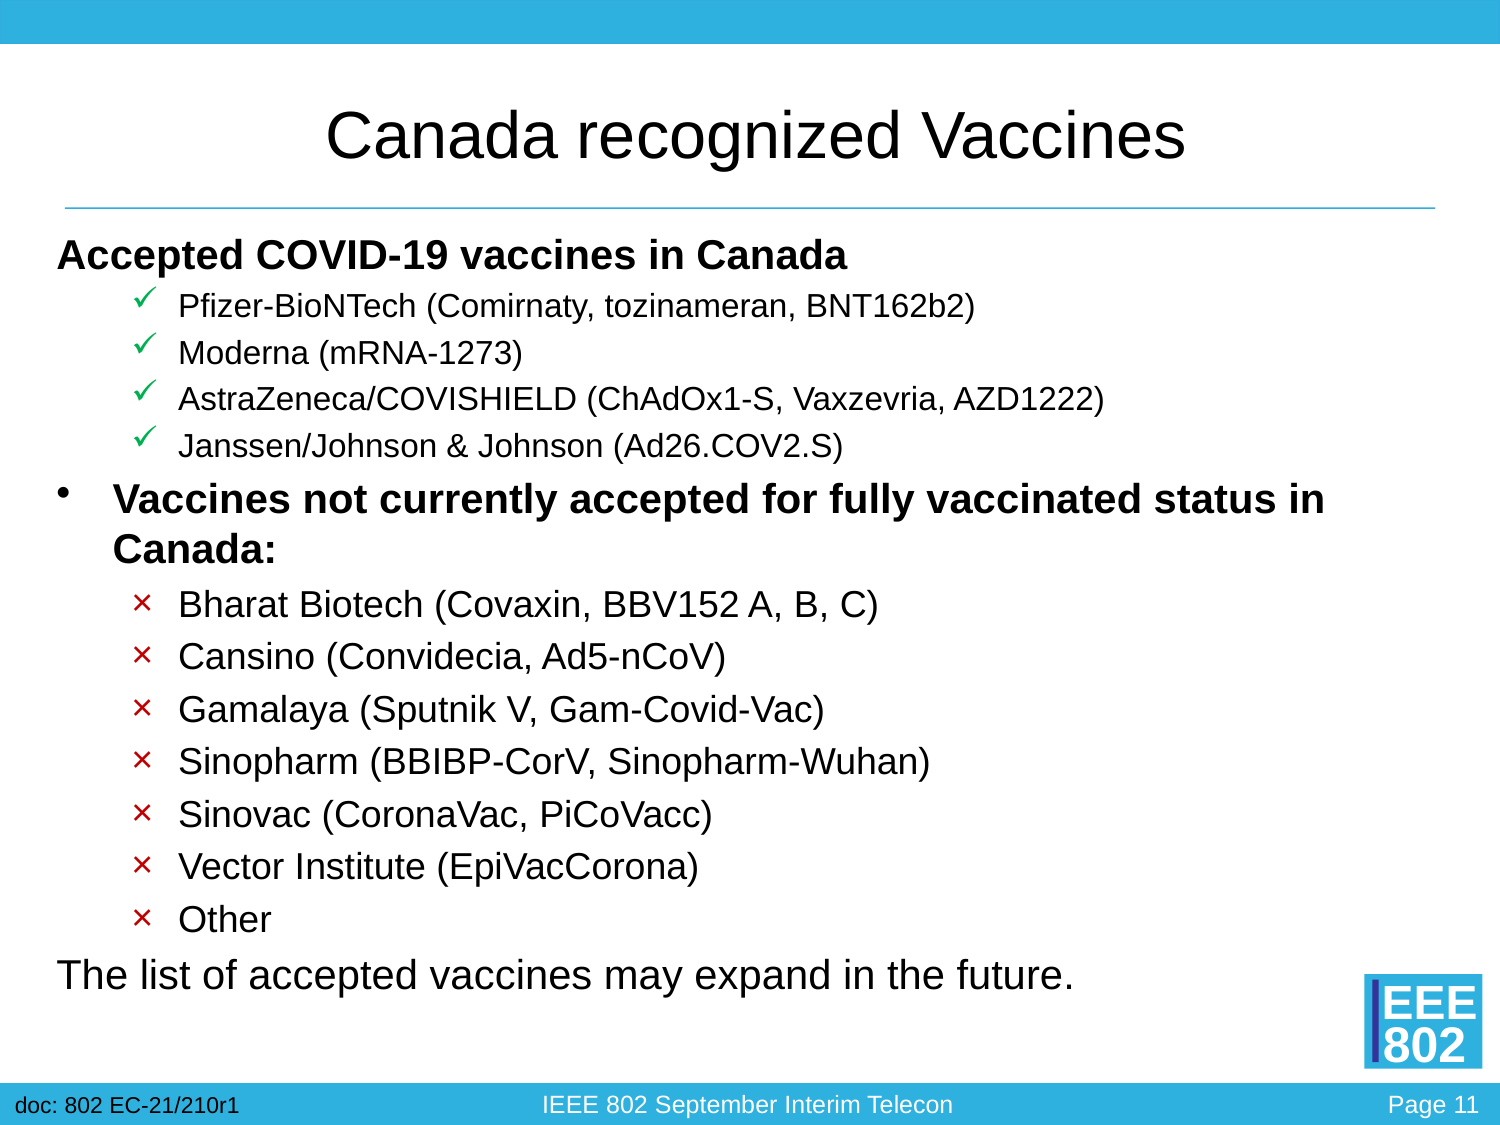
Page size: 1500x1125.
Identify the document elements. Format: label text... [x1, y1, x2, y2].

title Canada recognized Vaccines [75, 66, 1438, 197]
list Accepted COVID-19 vaccines in Canada Pfizer-BioNTech (Comirnaty, tozinameran, BNT162b2) Moderna (mRNA-1273) AstraZeneca/COVISHIELD (ChAdOx1-S, Vaxzevria, AZD1222) Janssen/Johnson & Johnson (Ad26.COV2.S) Vaccines not currently accepted for fully vaccinated status in Canada: Bharat Biotech (Covaxin, BBV152 A, B, C) Cansino (Convidecia, Ad5-nCoV) Gamalaya (Sputnik V, Gam-Covid-Vac) Sinopharm (BBIBP-CorV, Sinopharm-Wuhan) Sinovac (CoronaVac, PiCoVacc) Vector Institute (EpiVacCorona) Other The list of accepted vaccines may expand in the future. [41, 220, 1392, 1059]
